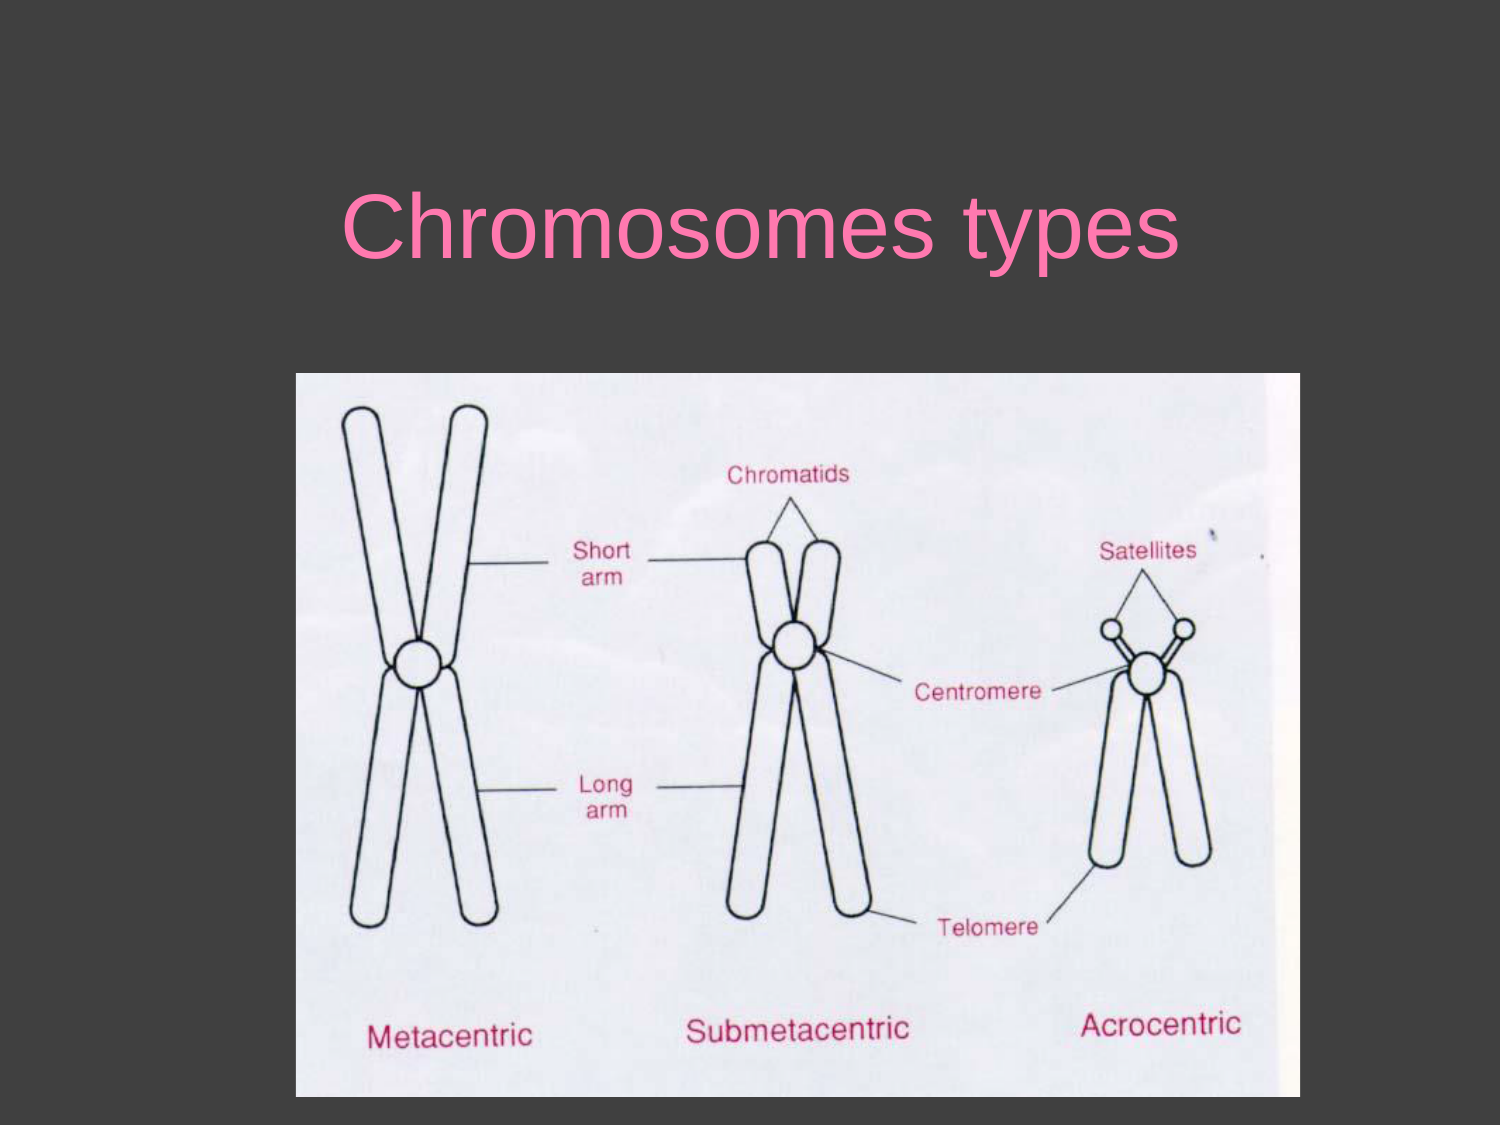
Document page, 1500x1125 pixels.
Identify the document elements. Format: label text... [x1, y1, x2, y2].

title Chromosomes types [112, 101, 1388, 343]
picture [295, 373, 1301, 1098]
